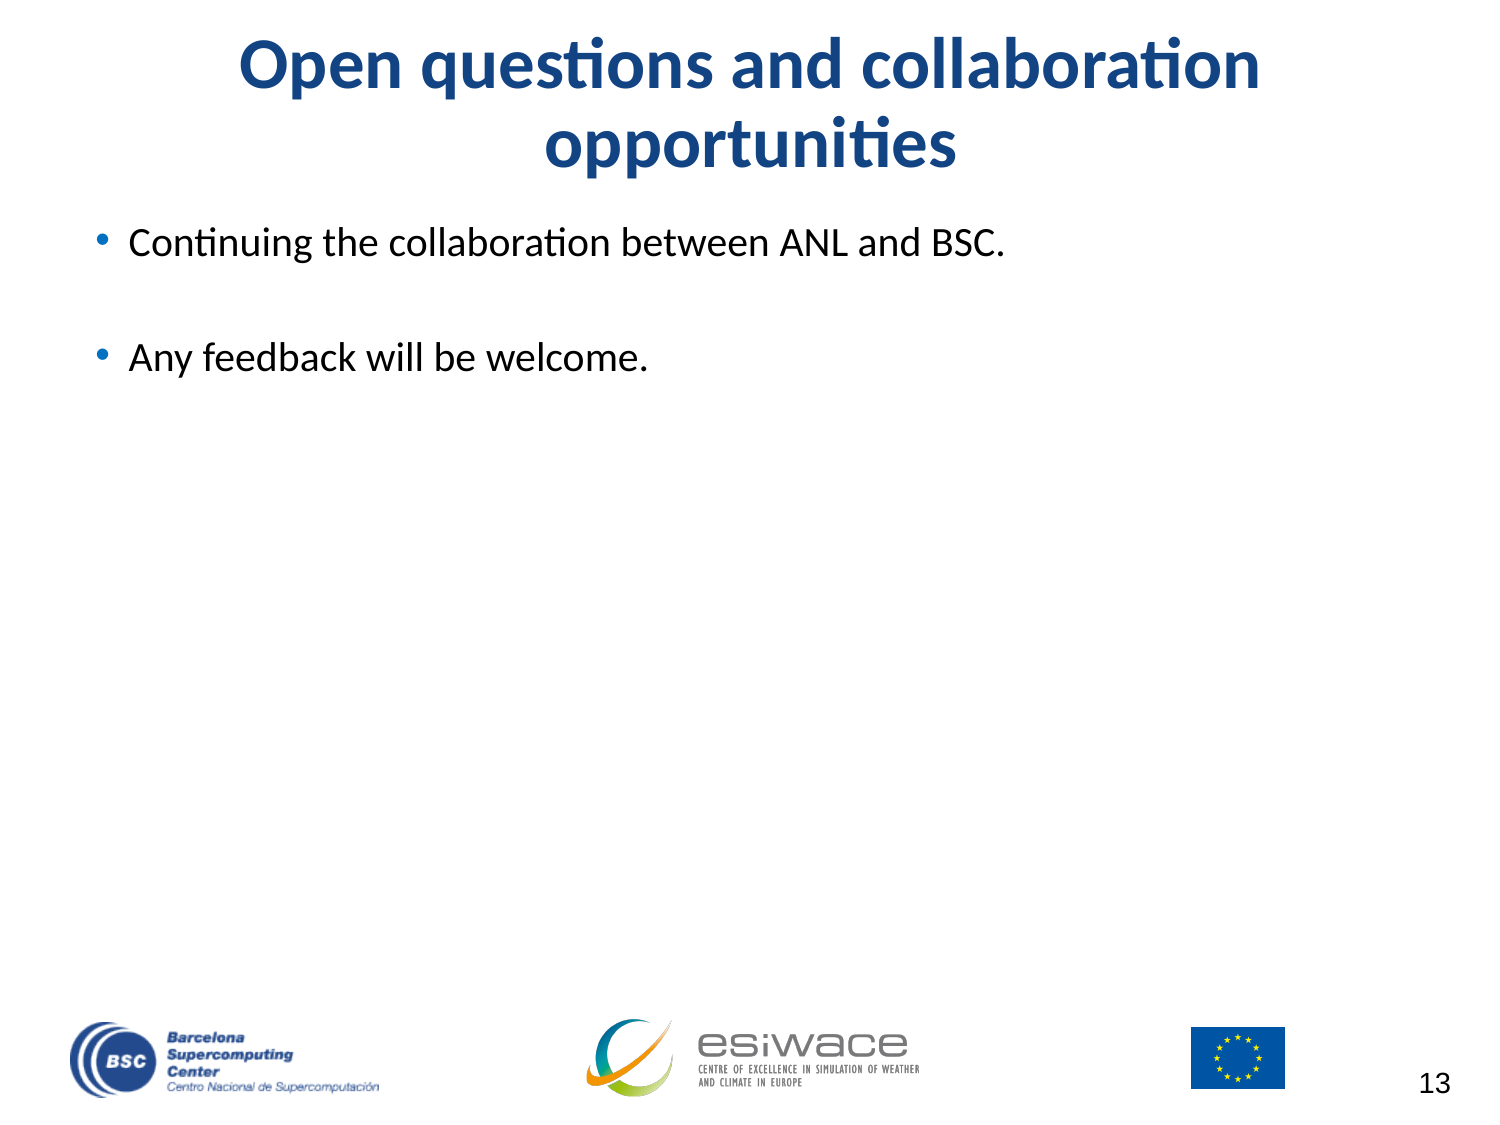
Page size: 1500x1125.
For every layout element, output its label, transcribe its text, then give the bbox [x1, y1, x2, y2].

picture [70, 1022, 379, 1098]
list Continuing the collaboration between ANL and BSC. Any feedback will be welcome. [76, 199, 1427, 993]
picture [580, 1017, 920, 1099]
picture [1190, 1027, 1285, 1090]
title Open questions and collaboration opportunities [76, 35, 1427, 174]
slide_number ‹#› [1403, 1038, 1494, 1125]
